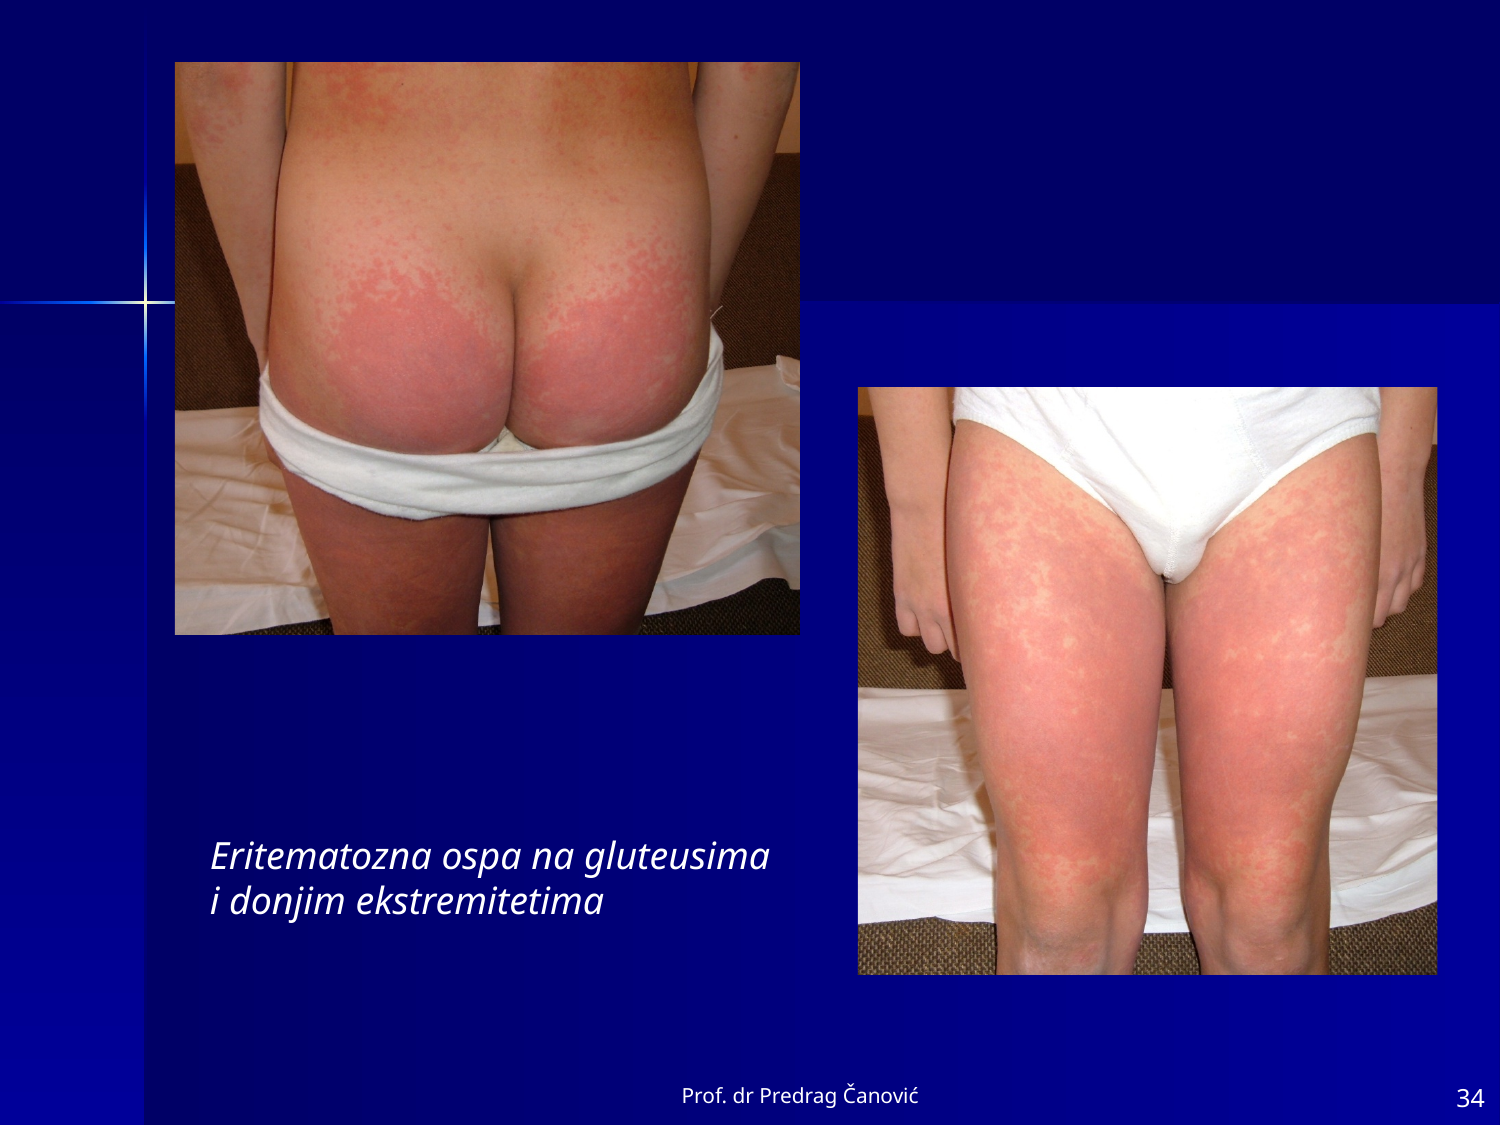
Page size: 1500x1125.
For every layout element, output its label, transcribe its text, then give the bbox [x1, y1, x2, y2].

footer Prof. dr Predrag Čanović [562, 1074, 1038, 1125]
picture [857, 387, 1438, 976]
text_box Eritematozna ospa na gluteusima i donjim ekstremitetima [194, 824, 786, 930]
picture [174, 62, 801, 635]
slide_number 34 [1187, 1074, 1500, 1125]
